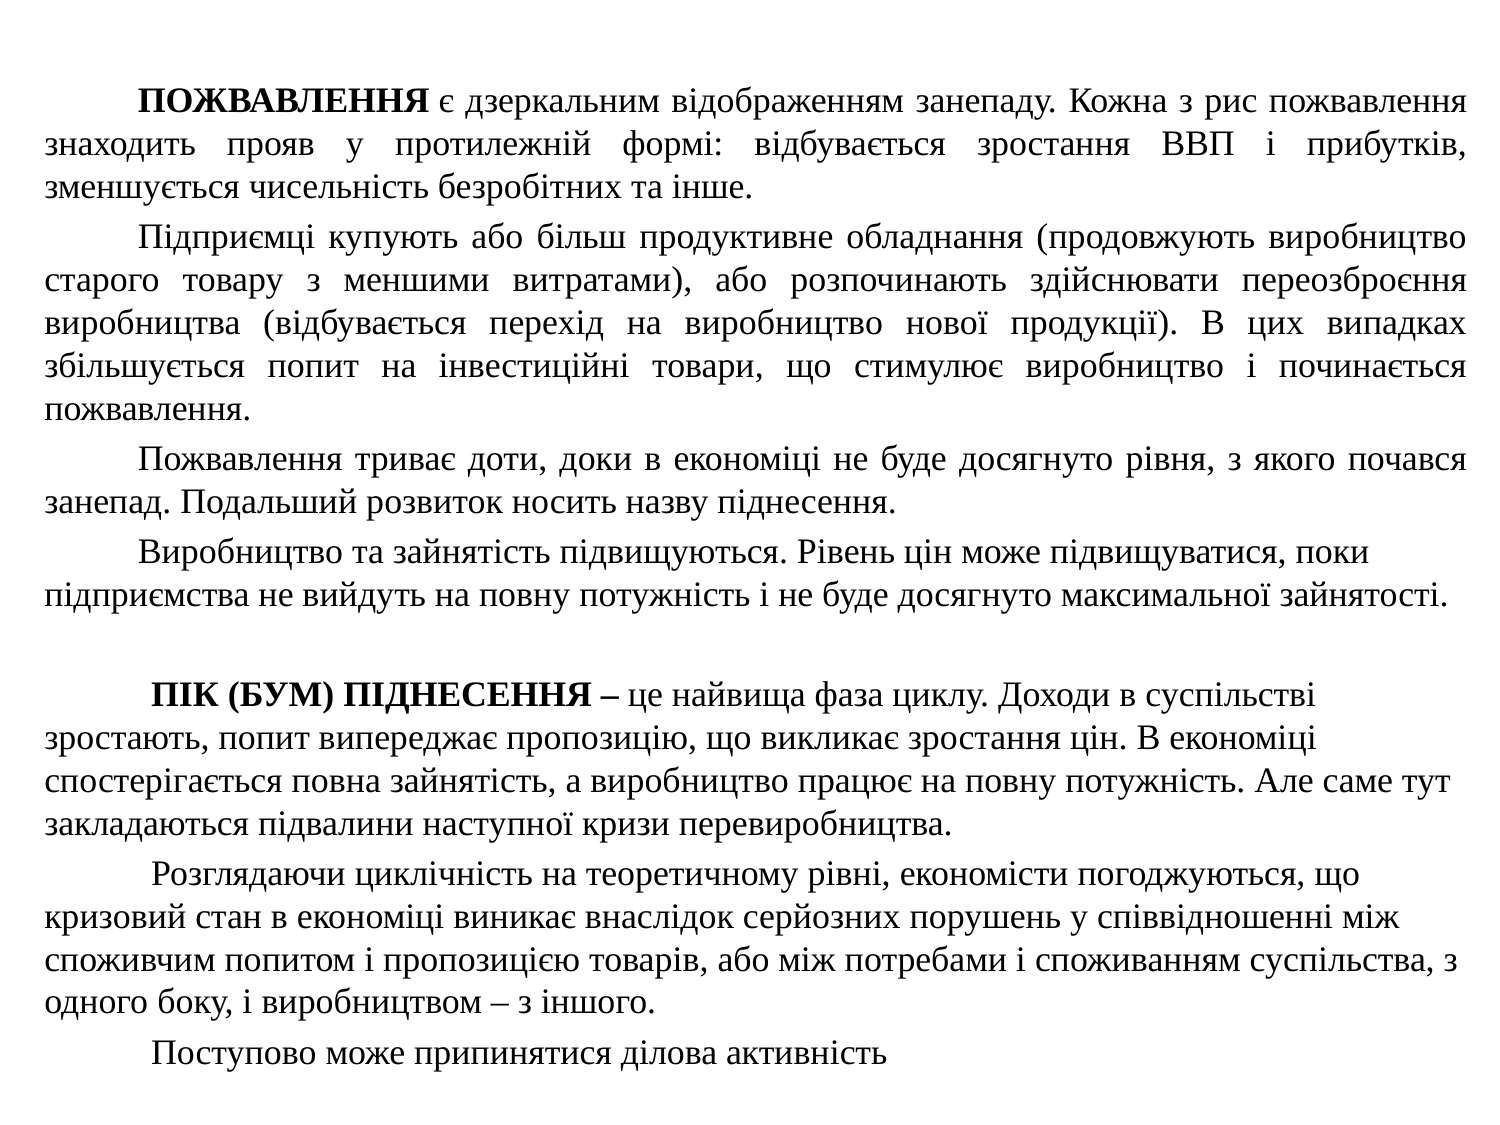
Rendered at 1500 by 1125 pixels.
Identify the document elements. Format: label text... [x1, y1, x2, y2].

list ПОЖВАВЛЕННЯ є дзеркальним відображенням занепаду. Кожна з рис пожвавлення знаходить прояв у протилежній формі: відбувається зростання ВВП і прибутків, зменшується чисельність безробітних та інше. Підприємці купують або більш продуктивне обладнання (продовжують виробництво старого товару з меншими витратами), або розпочинають здійснювати переозброєння виробництва (відбувається перехід на виробництво нової продукції). В цих випадках збільшується попит на інвестиційні товари, що стимулює виробництво і починається пожвавлення. Пожвавлення триває доти, доки в економіці не буде досягнуто рівня, з якого почався занепад. Подальший розвиток носить назву піднесення. Виробництво та зайнятість підвищуються. Рівень цін може підвищуватися, поки підприємства не вийдуть на повну потужність і не буде досягнуто максимальної зайнятості. ПІК (БУМ) ПІДНЕСЕННЯ – це найвища фаза циклу. Доходи в суспільстві зростають, попит випереджає пропозицію, що викликає зростання цін. В економіці спостерігається повна зайнятість, а виробництво працює на повну потужність. Але саме тут закладаються підвалини наступної кризи перевиробництва. Розглядаючи циклічність на теоретичному рівні, економісти погоджуються, що кризовий стан в економіці виникає внаслідок серйозних порушень у співвідношенні між споживчим попитом і пропозицією товарів, або між потребами і споживанням суспільства, з одного боку, і виробництвом – з іншого. Поступово може припинятися ділова активність [29, 19, 1483, 1106]
